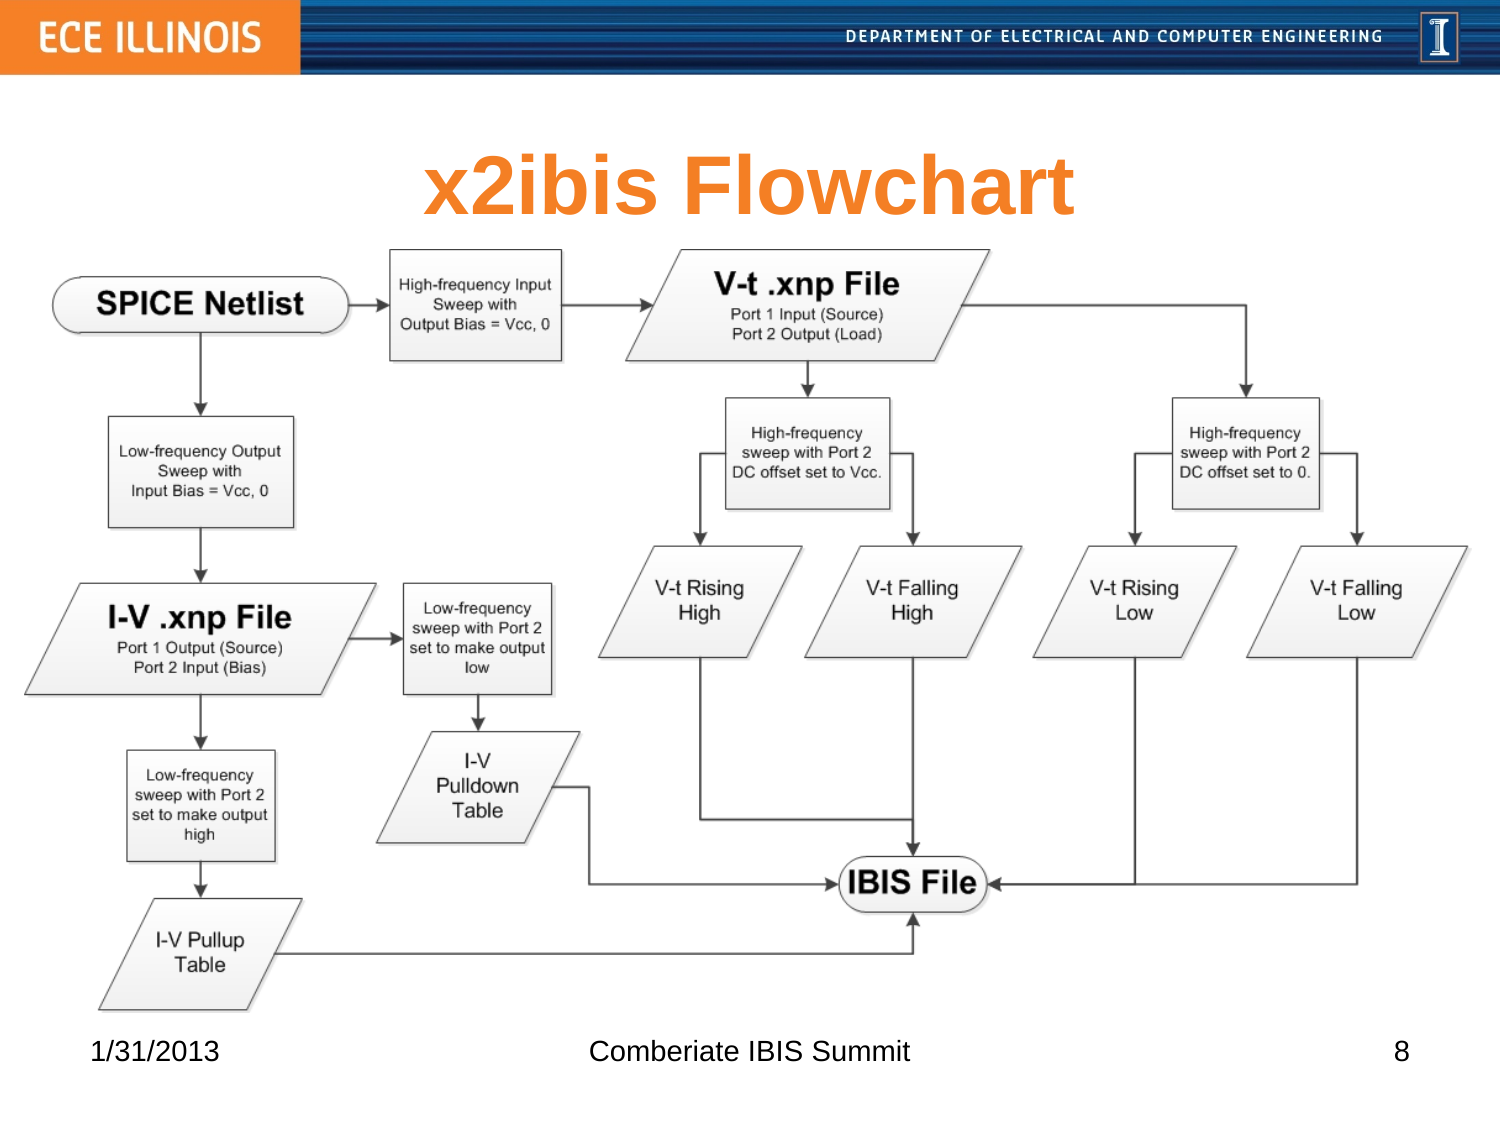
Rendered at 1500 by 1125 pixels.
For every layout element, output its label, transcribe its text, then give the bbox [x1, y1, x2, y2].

title x2ibis Flowchart [75, 87, 1425, 248]
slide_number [74, 1024, 426, 1103]
slide_number 8 [1074, 1024, 1426, 1103]
footer Comberiate IBIS Summit [512, 1024, 988, 1103]
picture [0, 0, 1500, 1125]
